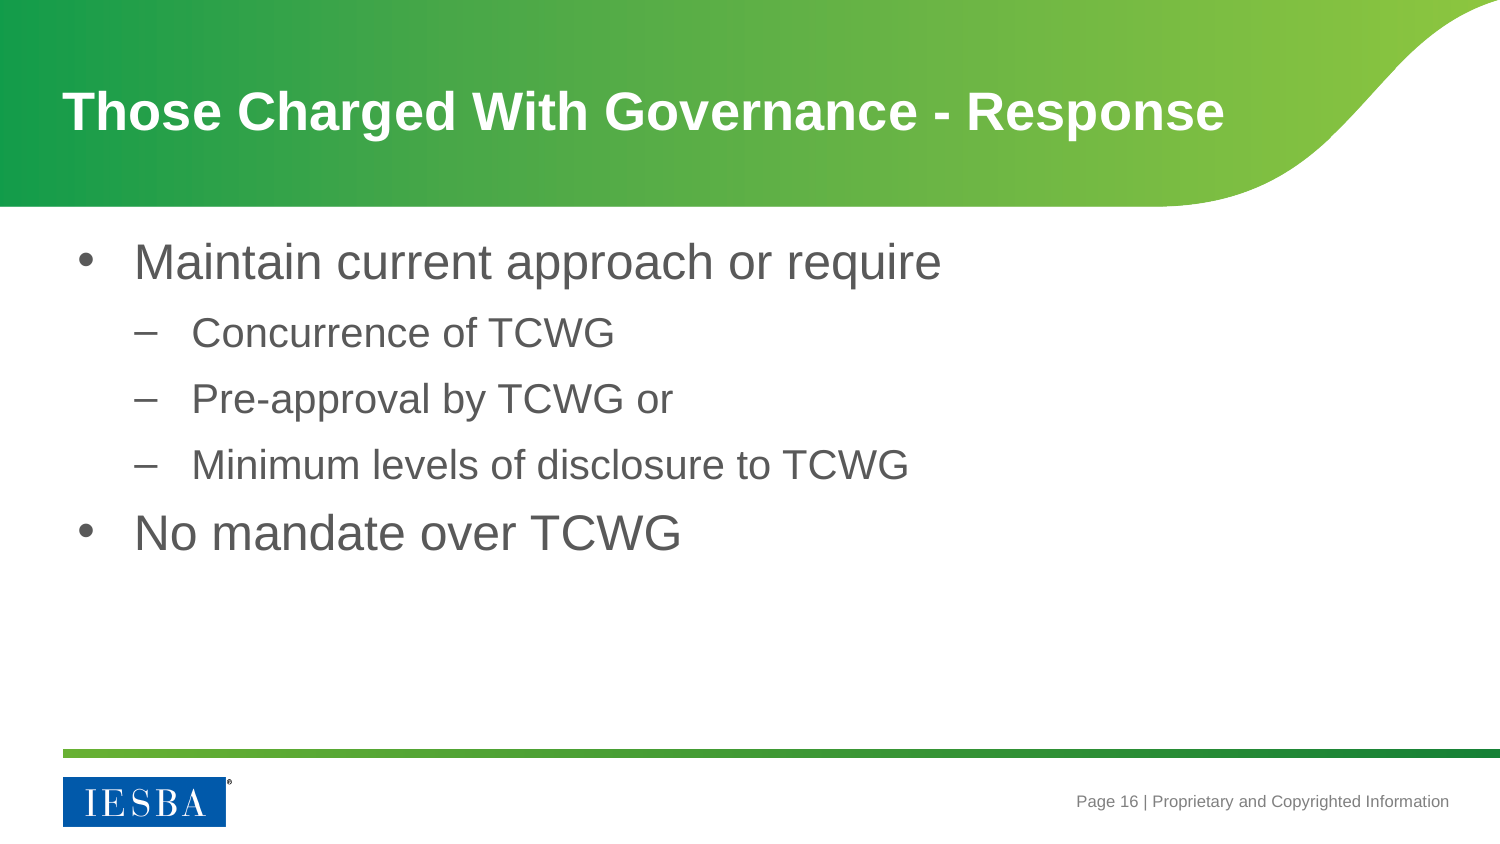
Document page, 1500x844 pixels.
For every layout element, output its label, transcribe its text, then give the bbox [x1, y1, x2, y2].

picture [63, 777, 232, 827]
list Maintain current approach or require Concurrence of TCWG Pre-approval by TCWG or Minimum levels of disclosure to TCWG No mandate over TCWG [62, 221, 1388, 725]
picture [0, 0, 1500, 207]
title Those Charged With Governance - Response [62, 75, 1300, 142]
